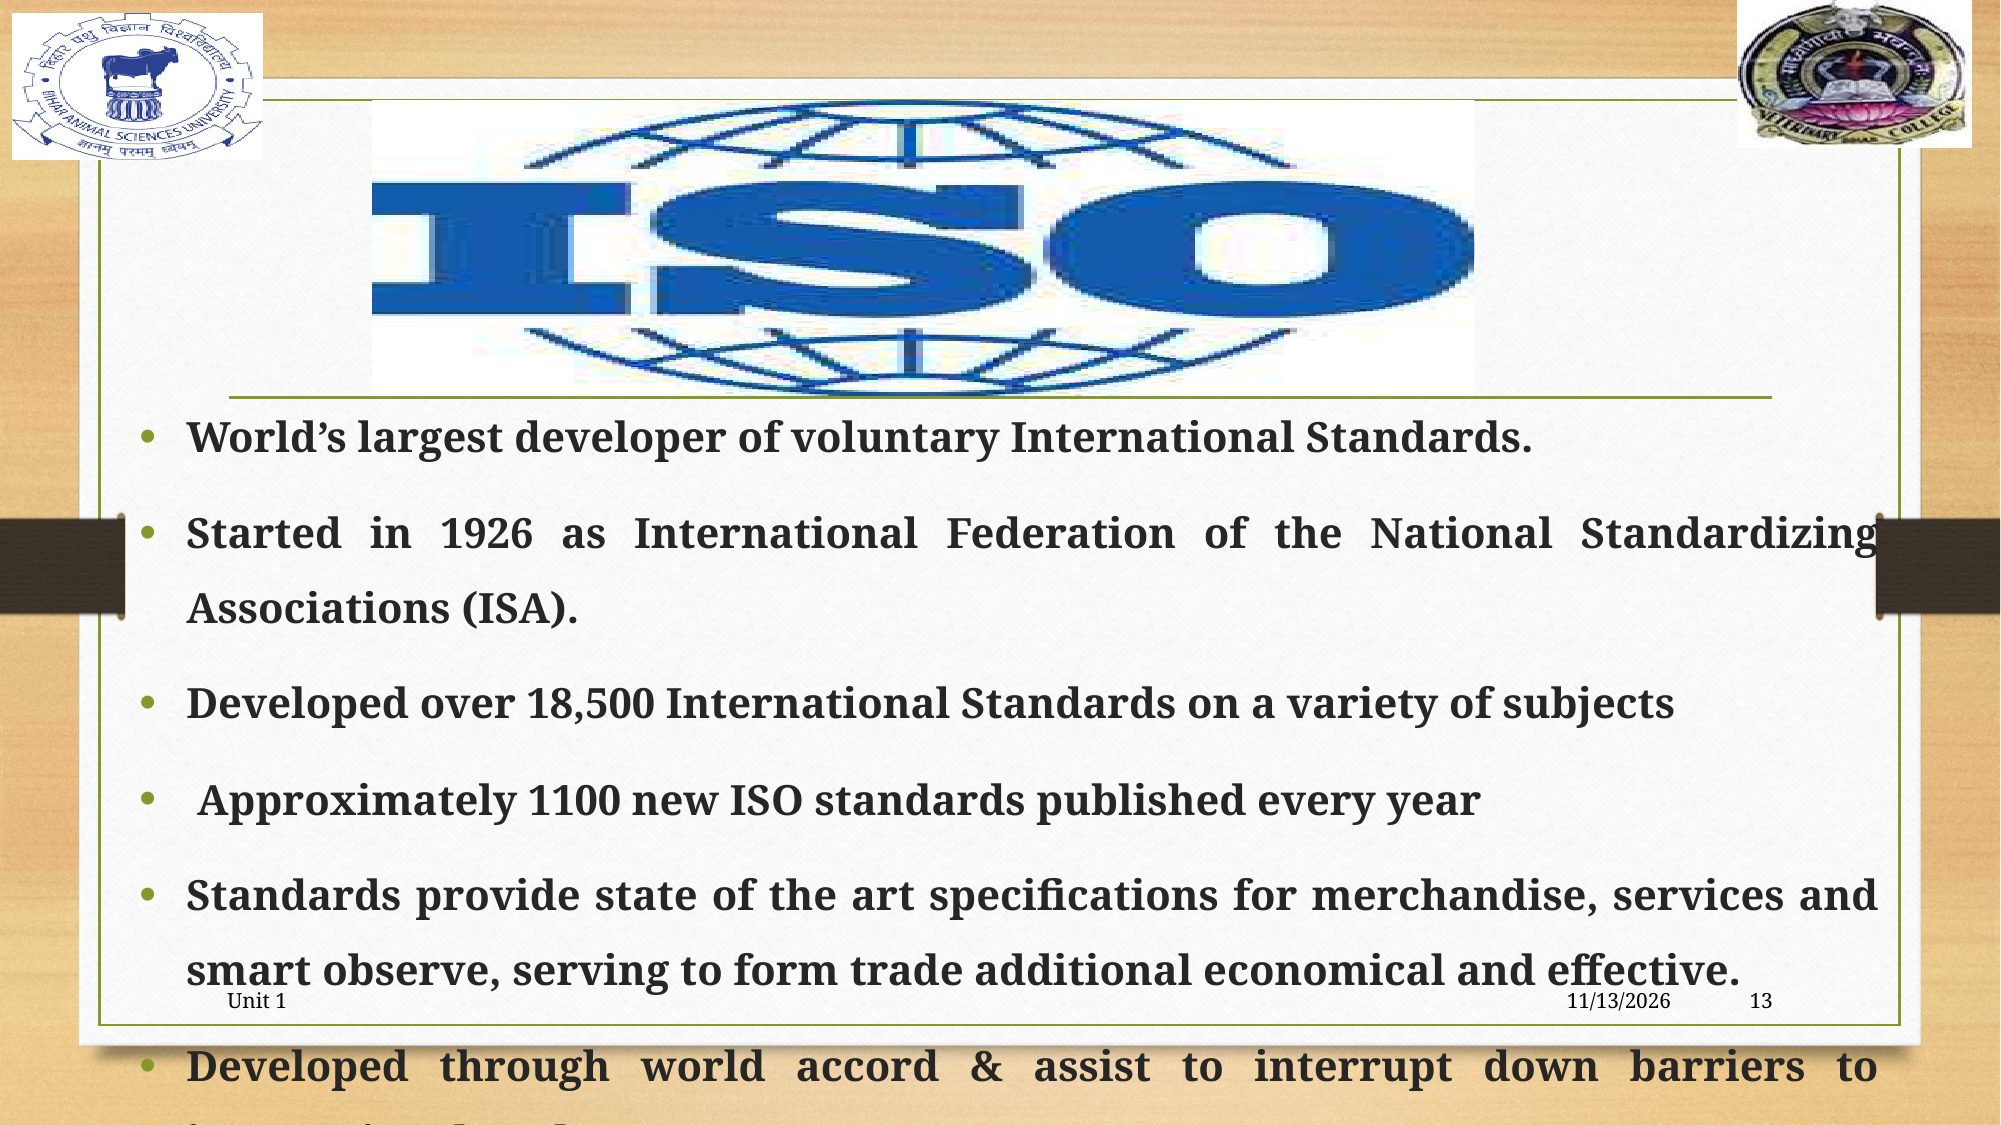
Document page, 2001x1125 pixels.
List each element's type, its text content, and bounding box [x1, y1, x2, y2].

picture [0, 0, 2001, 1125]
slide_number 13 [1698, 979, 1788, 1025]
list World’s largest developer of voluntary International Standards. Started in 1926 as International Federation of the National Standardizing Associations (ISA). Developed over 18,500 International Standards on a variety of subjects Approximately 1100 new ISO standards published every year Standards provide state of the art specifications for merchandise, services and smart observe, serving to form trade additional economical and effective. Developed through world accord & assist to interrupt down barriers to international trade [124, 378, 1895, 1025]
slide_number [1423, 979, 1686, 1025]
footer Unit 1 [212, 979, 1411, 1025]
